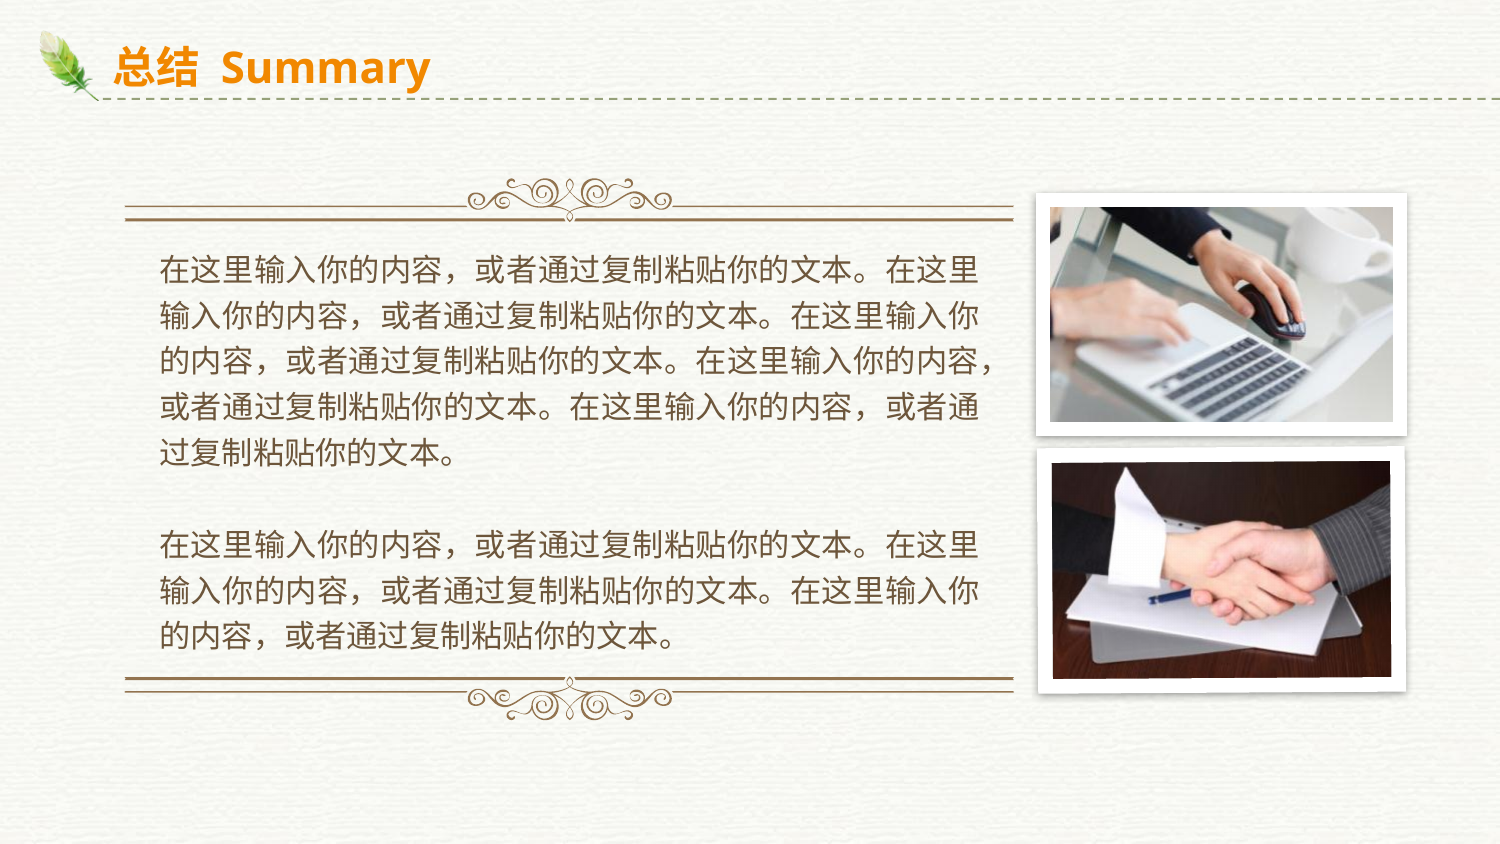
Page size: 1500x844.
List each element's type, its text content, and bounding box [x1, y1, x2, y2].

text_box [124, 178, 1015, 223]
text_box 在这里输入你的内容，或者通过复制粘贴你的文本。在这里输入你的内容，或者通过复制粘贴你的文本。在这里输入你的内容，或者通过复制粘贴你的文本。在这里输入你的内容，或者通过复制粘贴你的文本。在这里输入你的内容，或者通过复制粘贴你的文本。 在这里输入你的内容，或者通过复制粘贴你的文本。在这里输入你的内容，或者通过复制粘贴你的文本。在这里输入你的内容，或者通过复制粘贴你的文本。 [144, 234, 996, 662]
text_box 总结 Summary [105, 32, 446, 98]
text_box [124, 676, 1015, 721]
picture [0, 0, 1500, 844]
